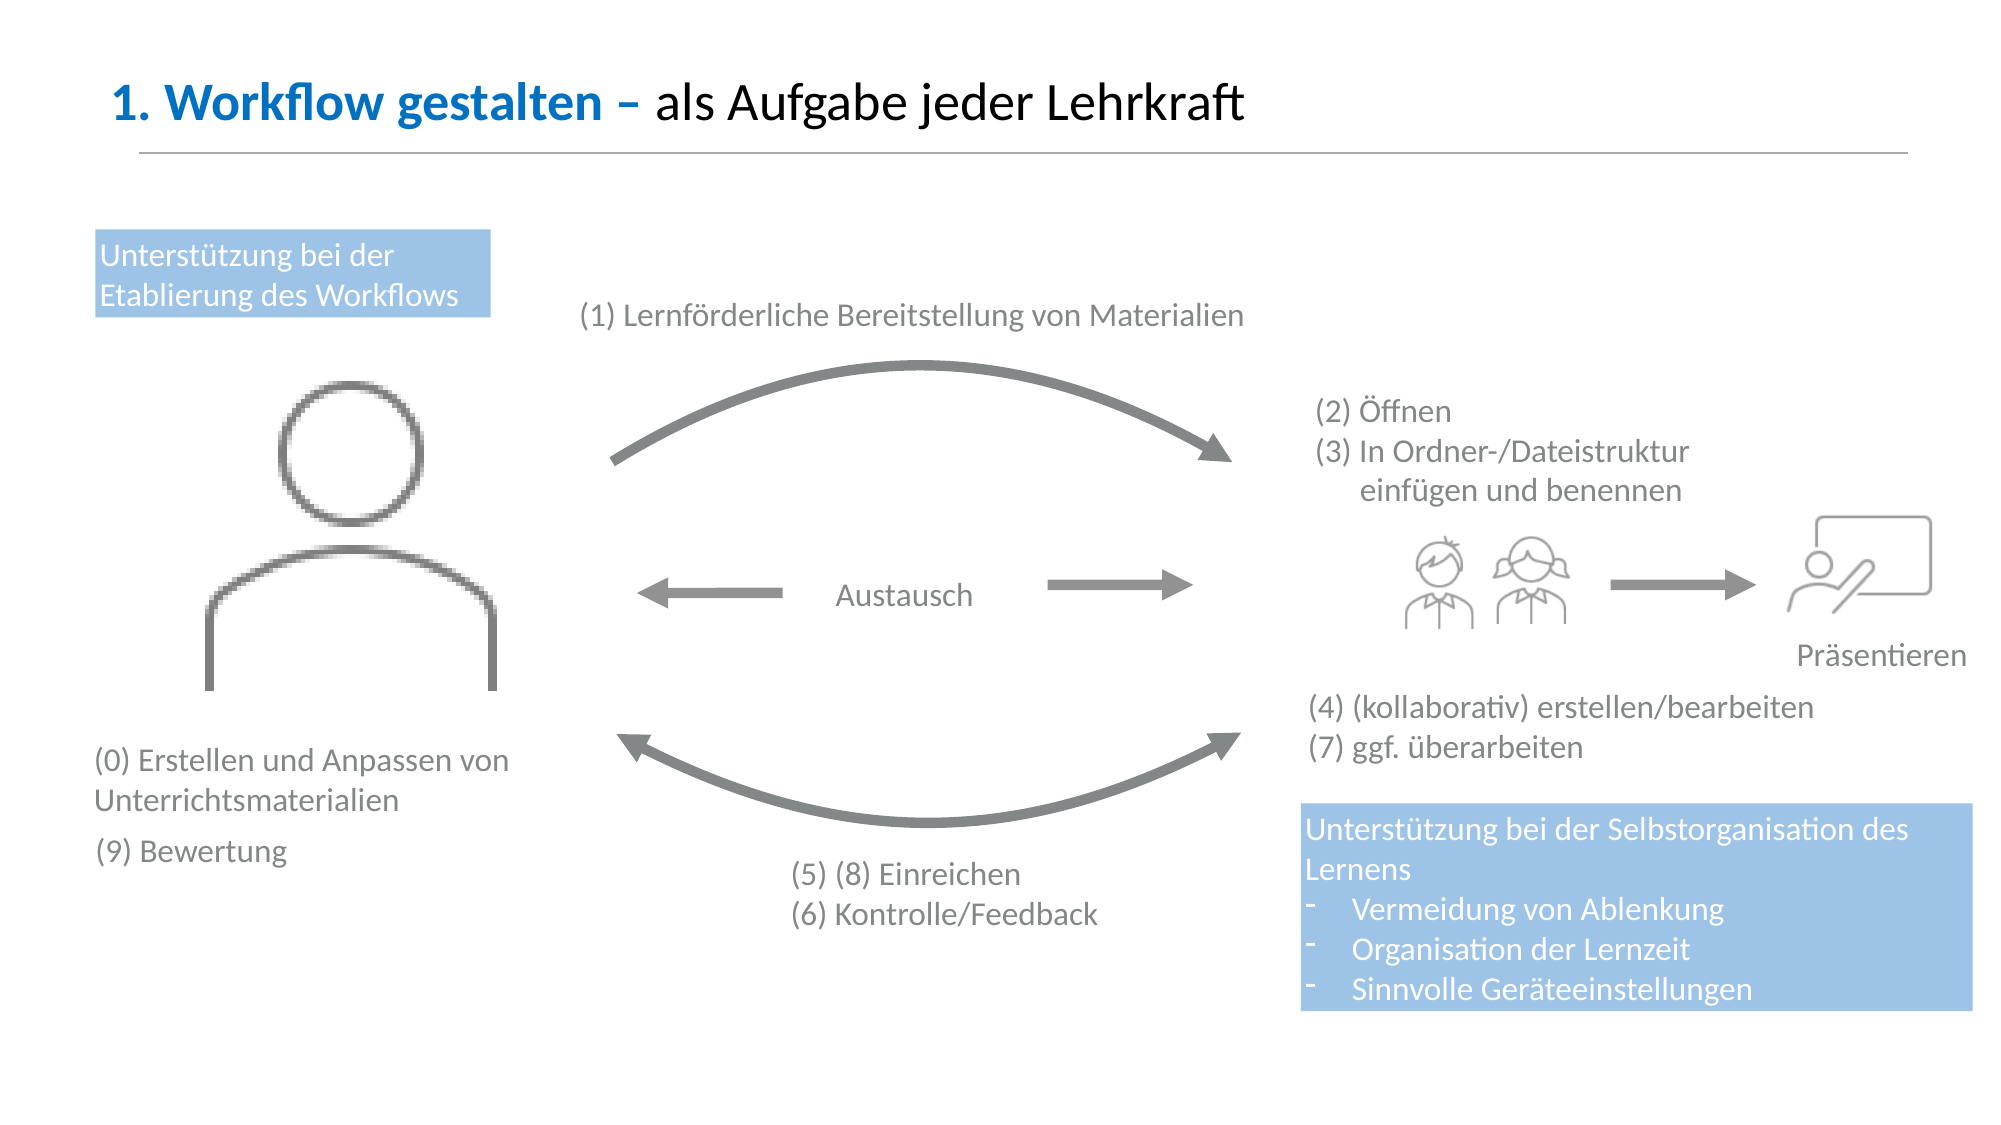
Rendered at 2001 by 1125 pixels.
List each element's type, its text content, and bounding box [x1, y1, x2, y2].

picture [1375, 515, 1596, 648]
picture [132, 317, 571, 756]
text_box Unterstützung bei der Etablierung des Workflows [95, 229, 491, 318]
text_box 1. Workflow gestalten – als Aufgabe jeder Lehrkraft [95, 65, 1698, 153]
text_box (4) (kollaborativ) erstellen/bearbeiten (7) ggf. überarbeiten [1304, 681, 1819, 768]
text_box Unterstützung bei der Selbstorganisation des Lernens Vermeidung von Ablenkung Organisation der Lernzeit Sinnvolle Geräteeinstellungen [1300, 803, 1973, 1012]
text_box (0) Erstellen und Anpassen von Unterrichtsmaterialien [90, 734, 665, 861]
picture [1780, 482, 1941, 643]
text_box [1047, 578, 1194, 592]
text_box [1610, 578, 1757, 592]
text_box (9) Bewertung [92, 825, 292, 872]
text_box (2) Öffnen (3) In Ordner-/Dateistruktur einfügen und benennen [1311, 385, 1694, 512]
text_box Austausch [832, 569, 978, 616]
text_box [638, 732, 1242, 822]
text_box Präsentieren [1793, 629, 1972, 676]
text_box (1) Lernförderliche Bereitstellung von Materialien [576, 290, 1249, 337]
text_box [612, 366, 1233, 463]
text_box (5) (8) Einreichen (6) Kontrolle/Feedback [787, 849, 1102, 936]
text_box [636, 586, 783, 600]
